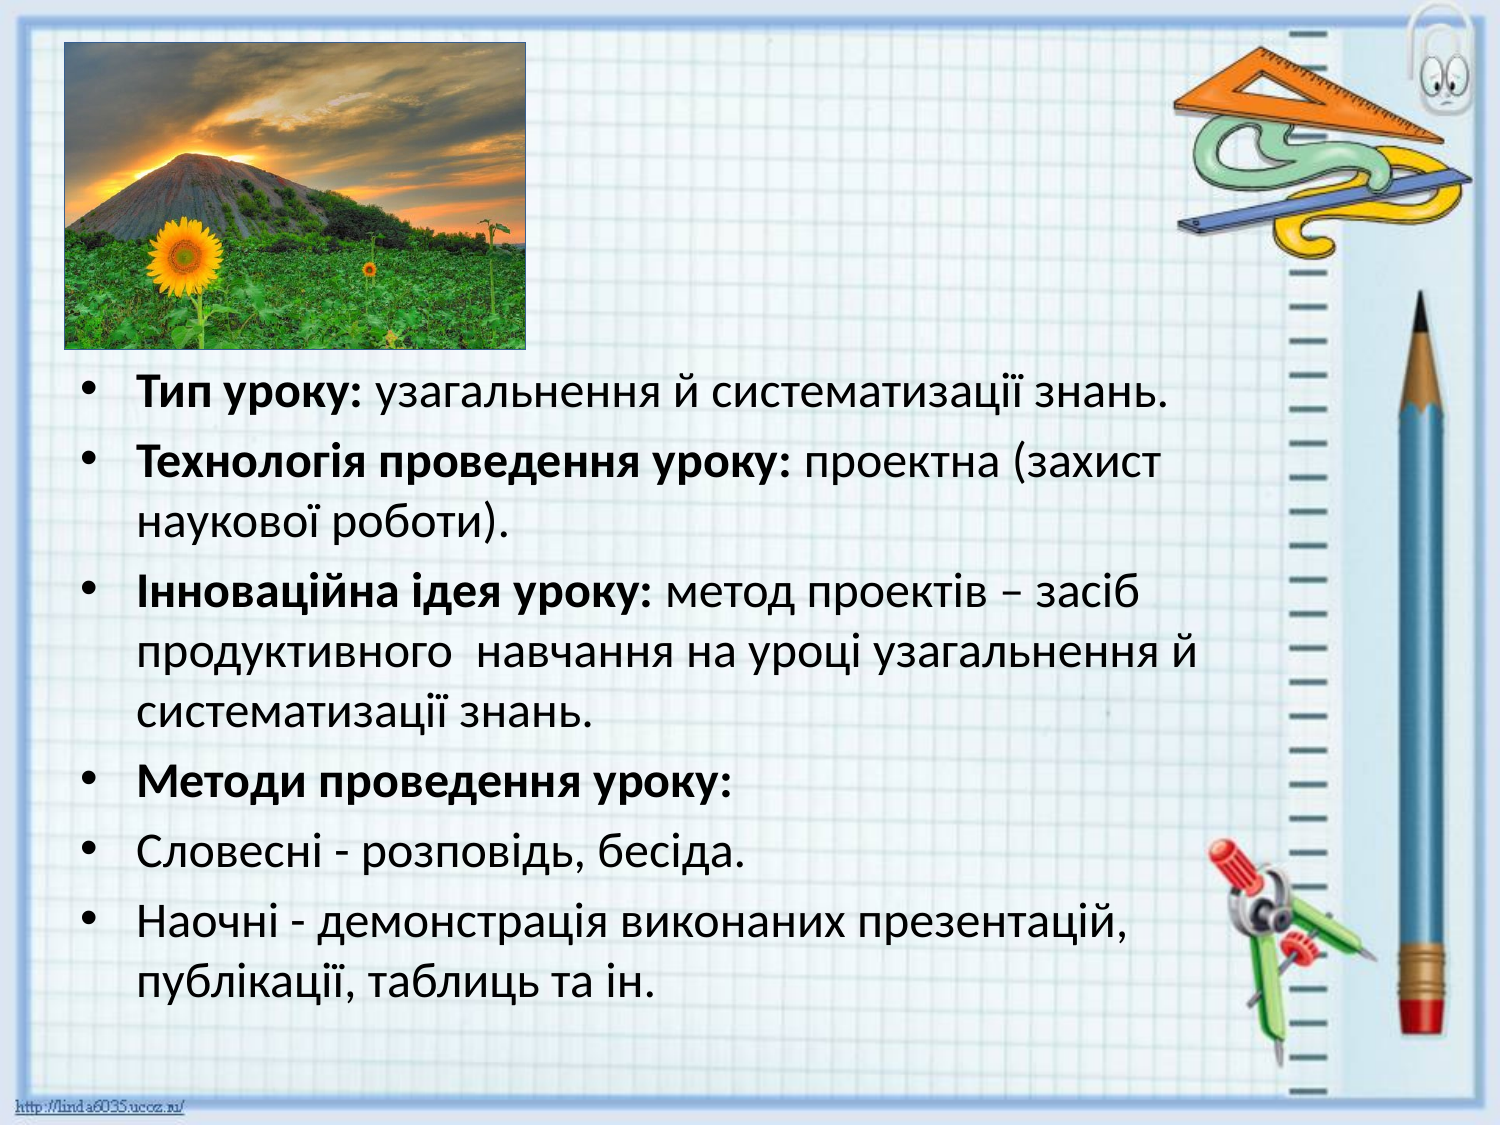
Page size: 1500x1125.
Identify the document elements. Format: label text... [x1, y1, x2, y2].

picture [0, 0, 1500, 1125]
list Тип уроку: узагальнення й систематизації знань. Технологія проведення уроку: проектна (захист наукової роботи). Інноваційна ідея уроку: метод проектів – засіб продуктивного навчання на уроці узагальнення й систематизації знань. Методи проведення уроку: Словесні - розповідь, бесіда. Наочні - демонстрація виконаних презентацій, публікації, таблиць та ін. [64, 349, 1272, 1093]
